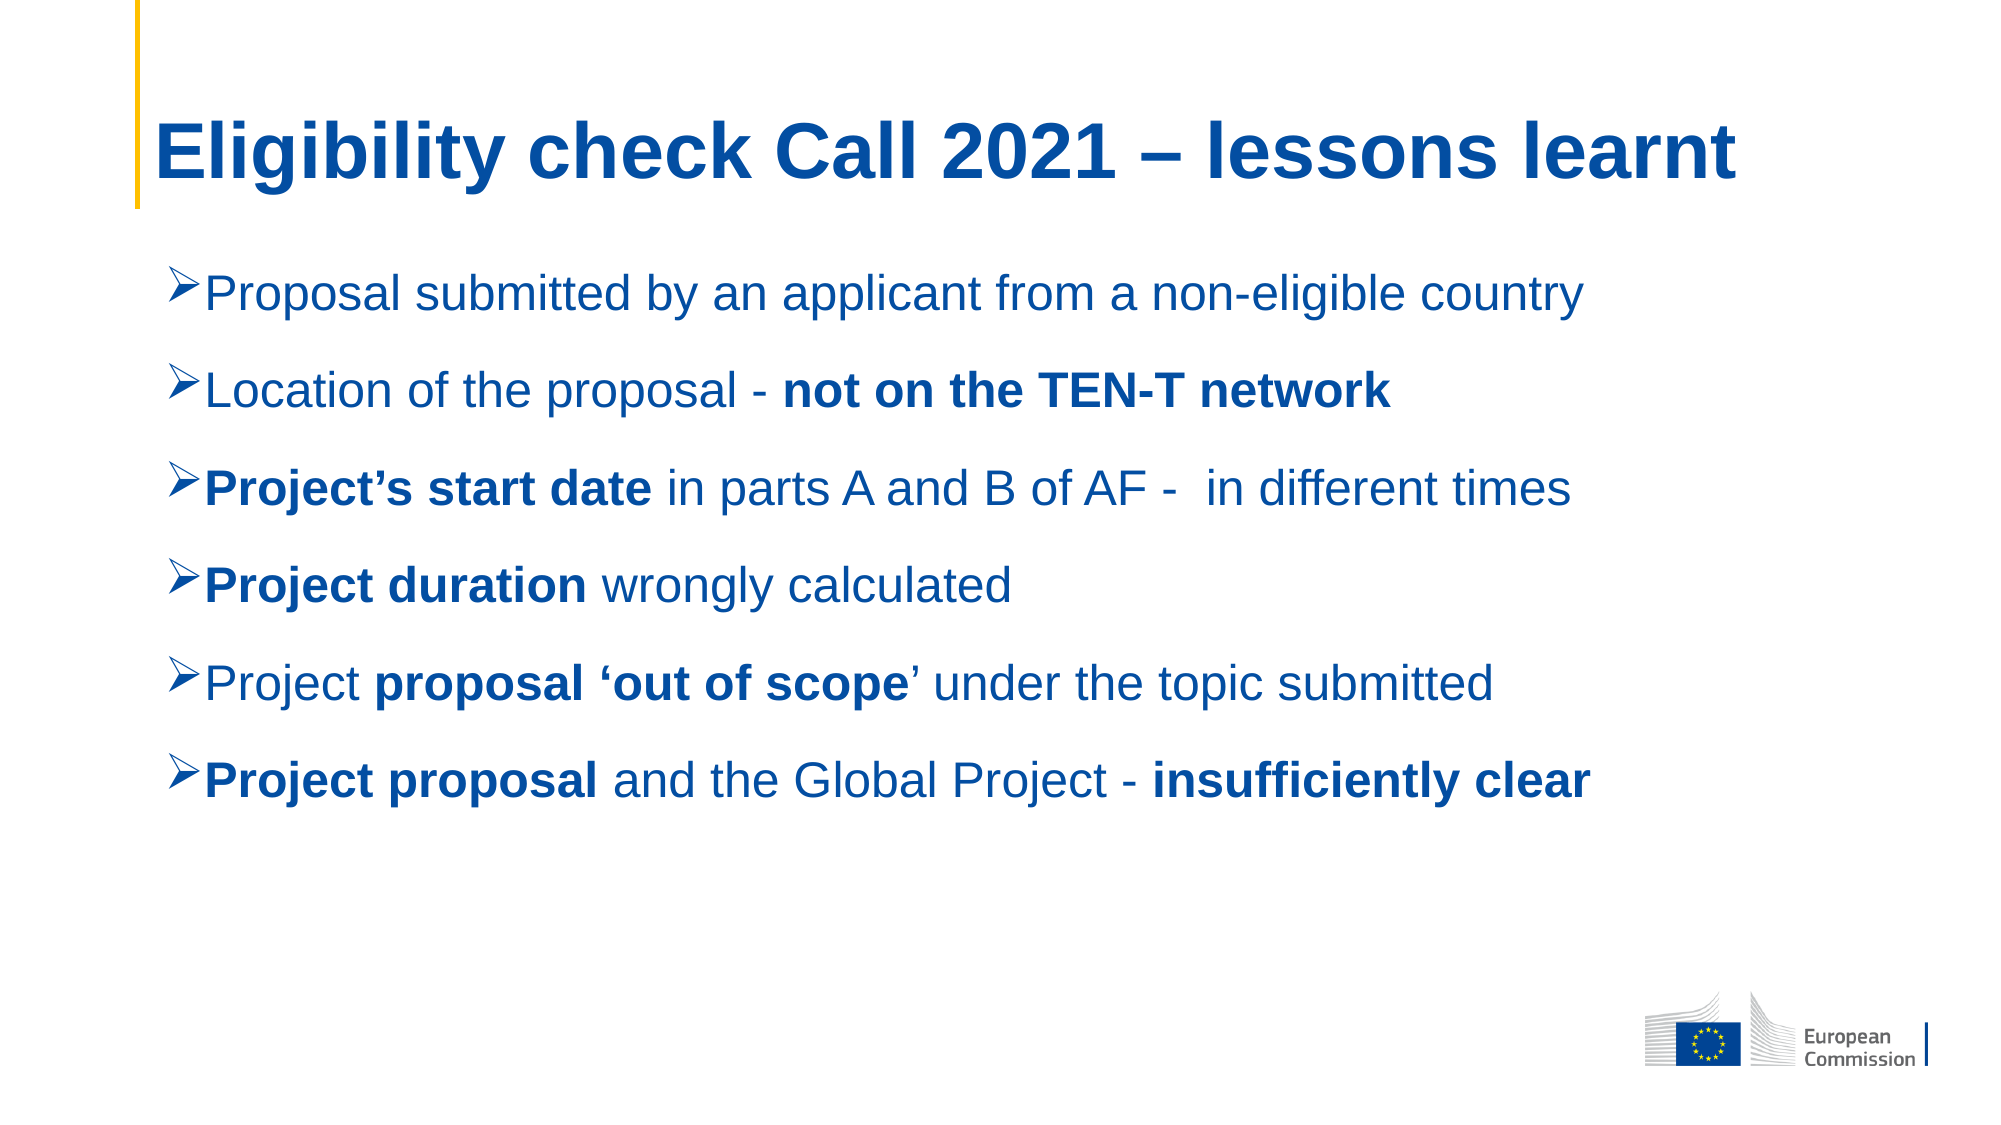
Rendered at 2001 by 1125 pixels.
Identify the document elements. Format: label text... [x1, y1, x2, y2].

title Eligibility check Call 2021 – lessons learnt [139, 67, 1948, 196]
list Proposal submitted by an applicant from a non-eligible country Location of the proposal - not on the TEN-T network Project’s start date in parts A and B of AF - in different times Project duration wrongly calculated Project proposal ‘out of scope’ under the topic submitted Project proposal and the Global Project - insufficiently clear [149, 252, 1948, 955]
picture [1645, 991, 1928, 1066]
